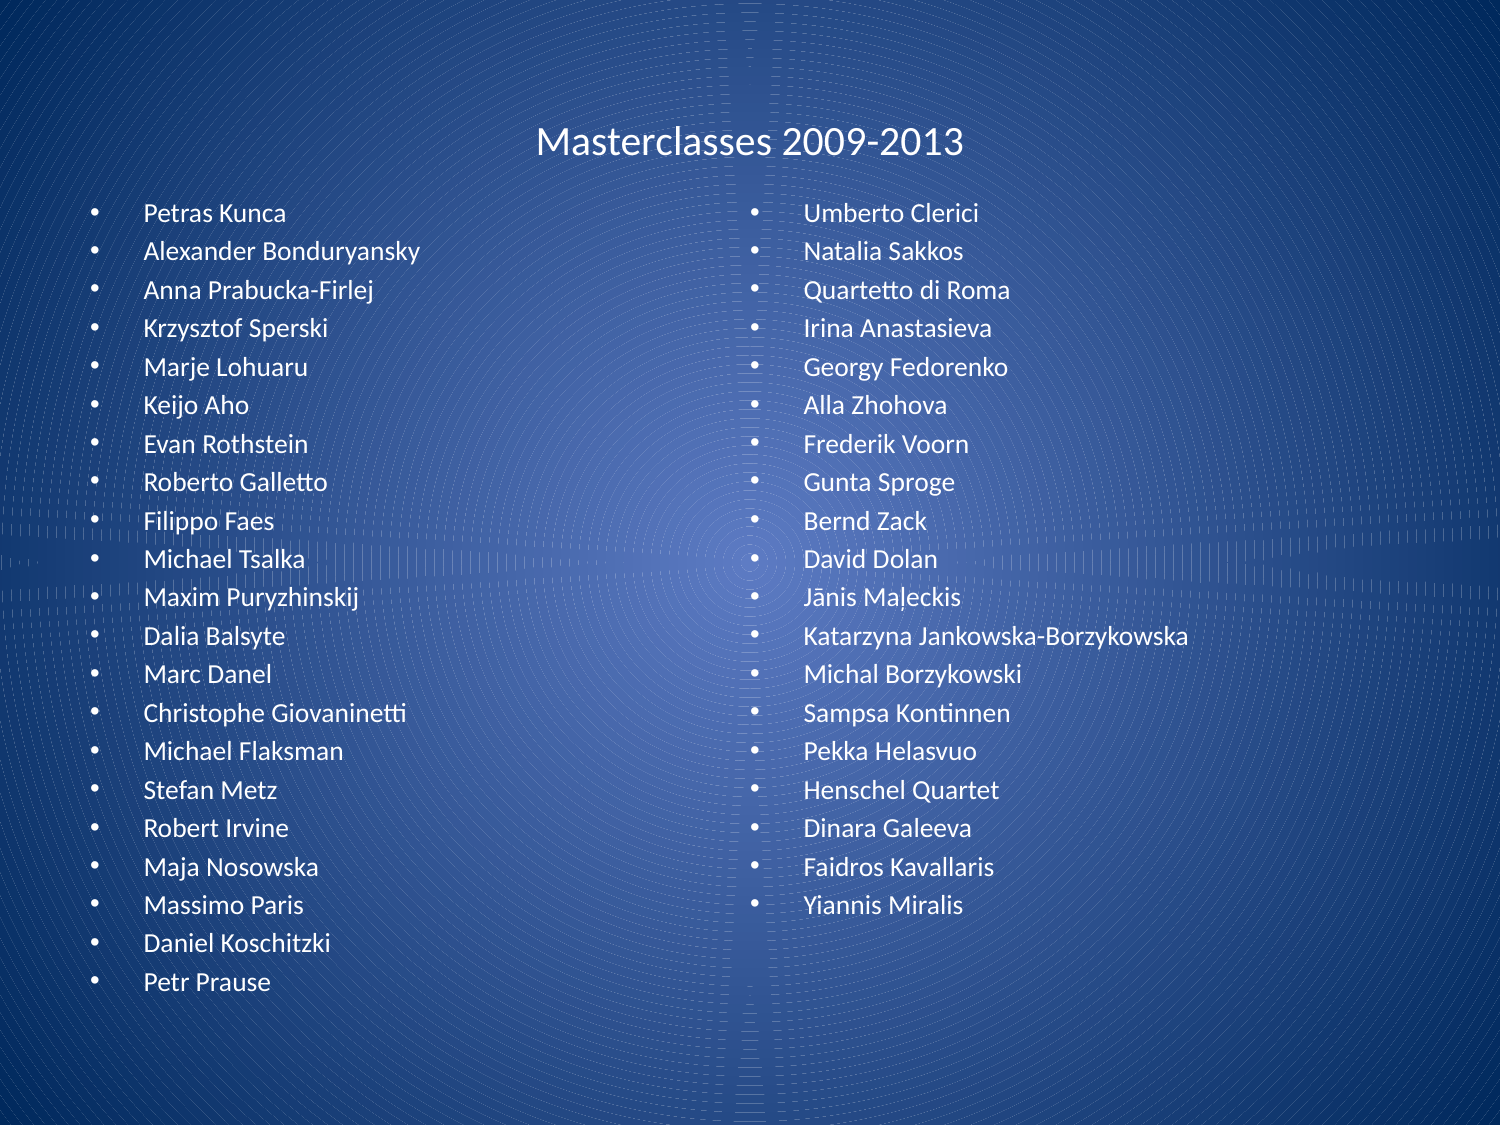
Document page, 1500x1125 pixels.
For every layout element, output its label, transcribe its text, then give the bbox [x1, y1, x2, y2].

title Masterclasses 2009-2013 [75, 45, 1425, 187]
list Petras Kunca Alexander Bonduryansky Anna Prabucka-Firlej Krzysztof Sperski Marje Lohuaru Keijo Aho Evan Rothstein Roberto Galletto Filippo Faes Michael Tsalka Maxim Puryzhinskij Dalia Balsyte Marc Danel Christophe Giovaninetti Michael Flaksman Stefan Metz Robert Irvine Maja Nosowska Massimo Paris Daniel Koschitzki Petr Prause Umberto Clerici Natalia Sakkos Quartetto di Roma Irina Anastasieva Georgy Fedorenko Alla Zhohova Frederik Voorn Gunta Sproge Bernd Zack David Dolan Jānis Maļeckis Katarzyna Jankowska-Borzykowska Michal Borzykowski Sampsa Kontinnen Pekka Helasvuo Henschel Quartet Dinara Galeeva Faidros Kavallaris Yiannis Miralis [75, 187, 1425, 1005]
